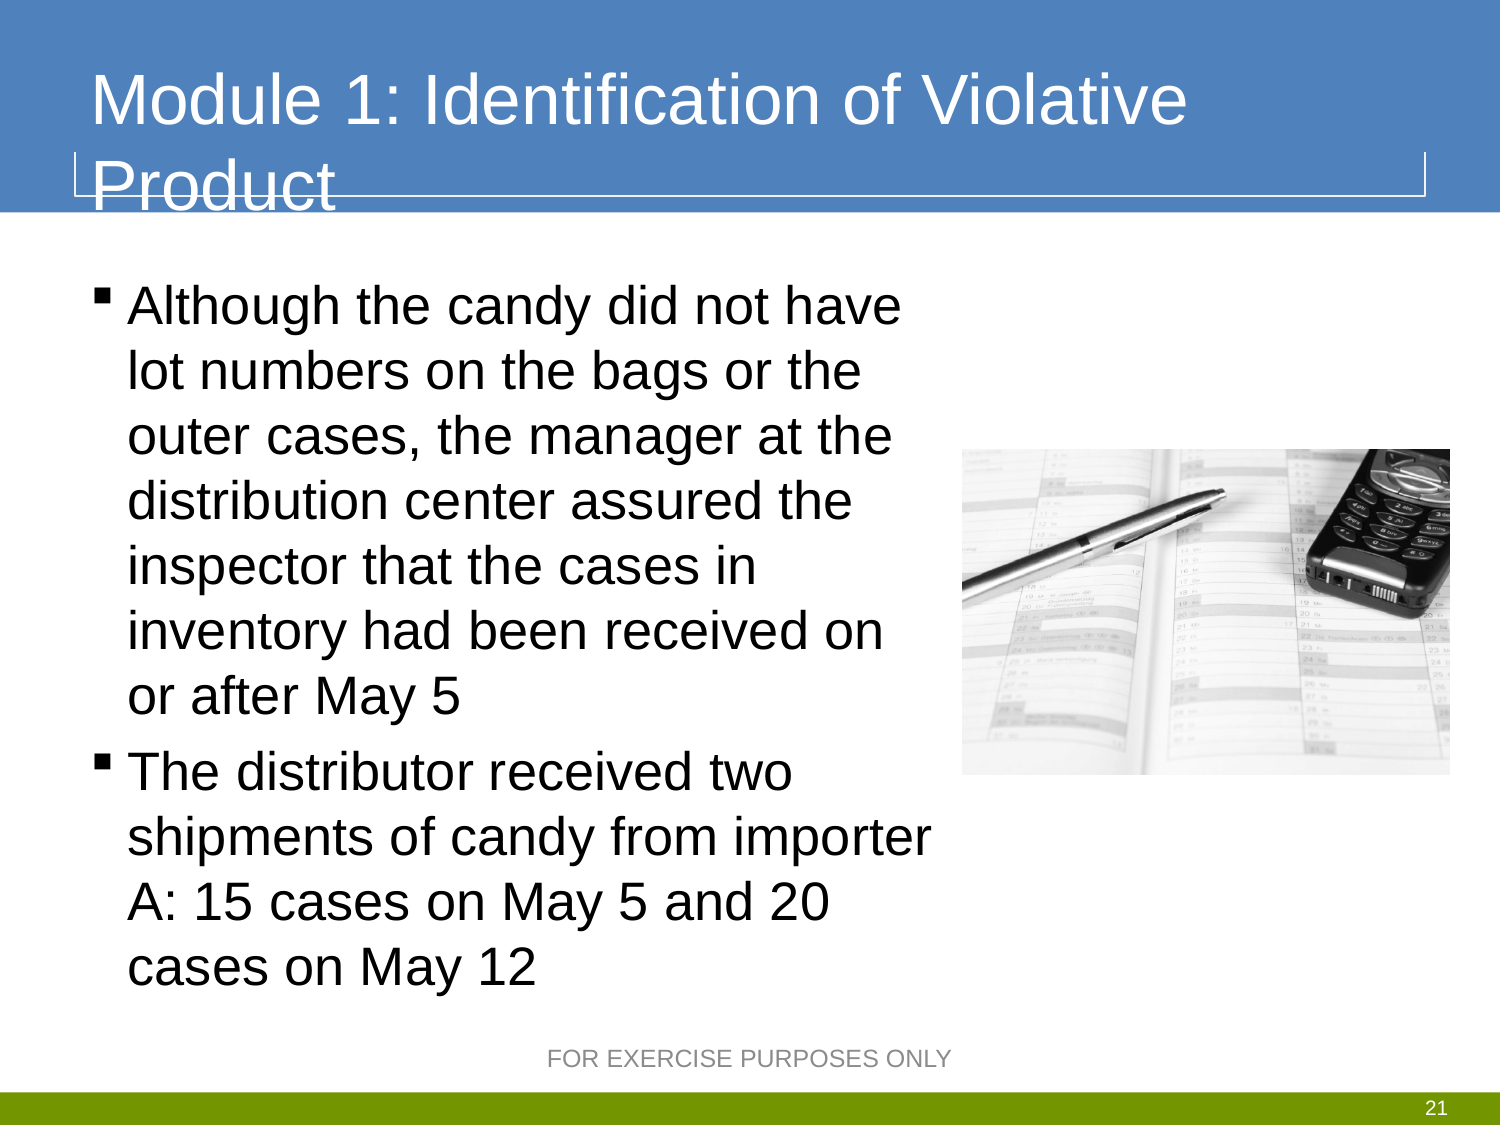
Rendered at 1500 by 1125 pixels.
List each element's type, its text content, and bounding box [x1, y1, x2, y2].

footer FOR EXERCISE PURPOSES ONLY [512, 1042, 988, 1103]
picture [962, 449, 1451, 775]
list Although the candy did not have lot numbers on the bags or the outer cases, the manager at the distribution center assured the inspector that the cases in inventory had been received on or after May 5 The distributor received two shipments of candy from importer A: 15 cases on May 5 and 20 cases on May 12 [74, 262, 963, 1006]
title Module 1: Identification of Violative Product [74, 44, 1426, 233]
